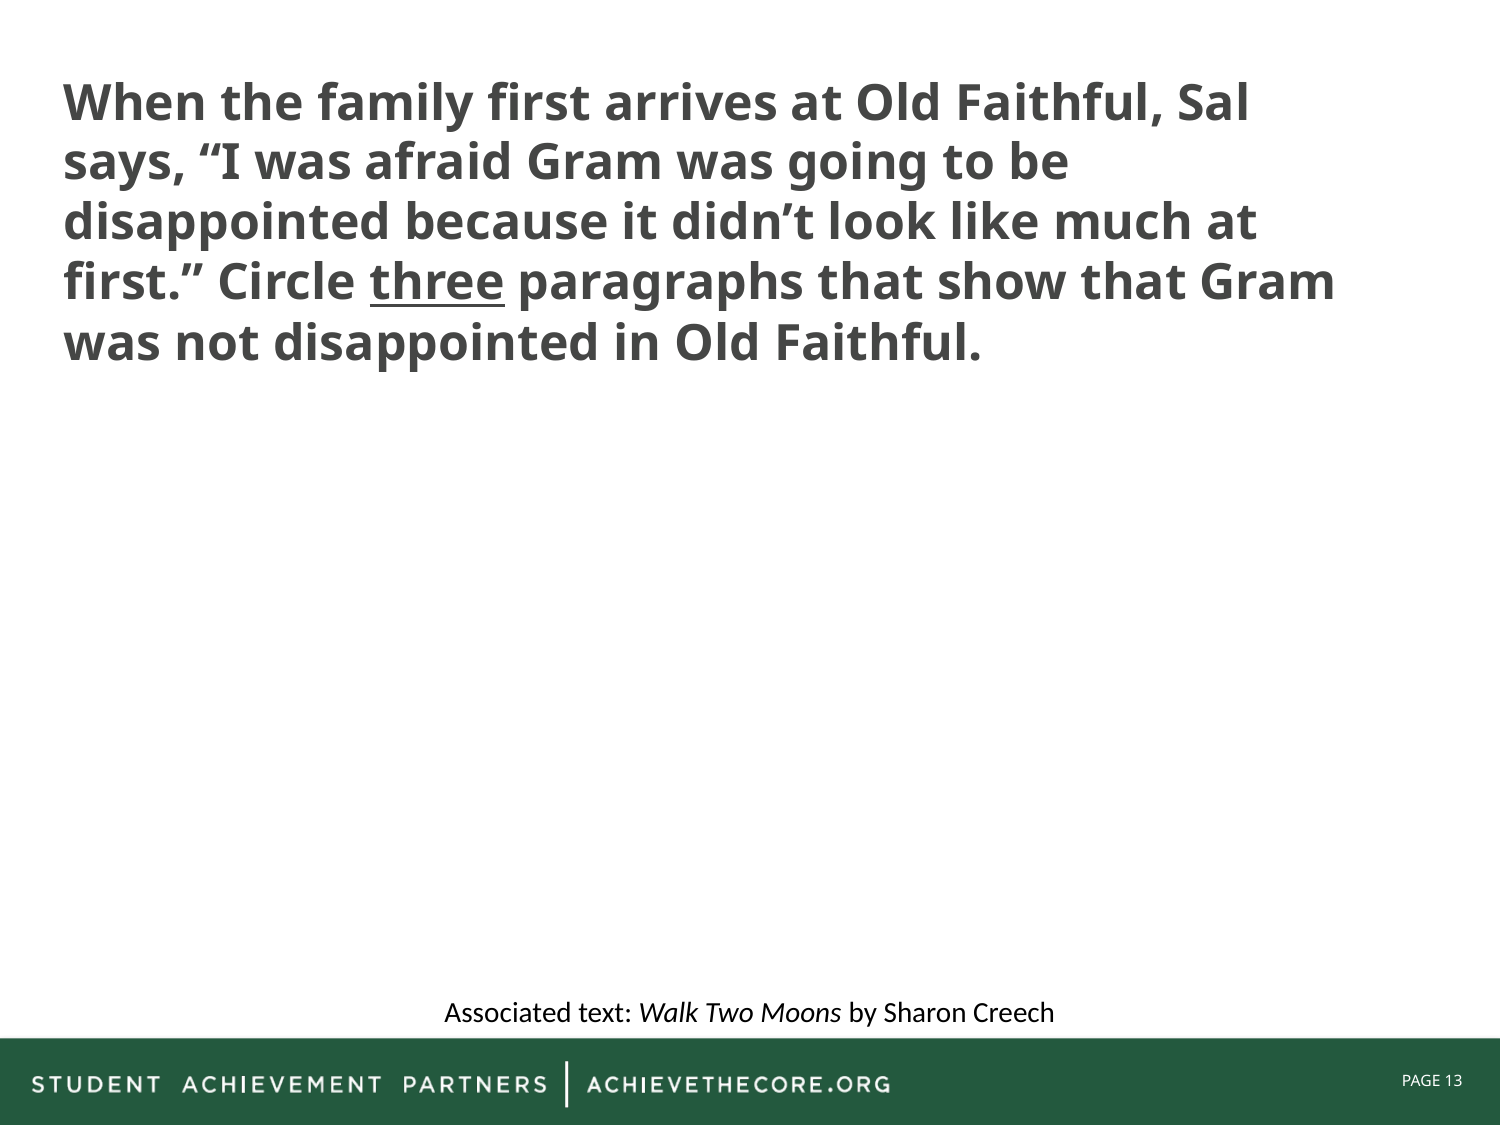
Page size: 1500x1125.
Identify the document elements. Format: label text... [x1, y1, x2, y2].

list When the family first arrives at Old Faithful, Sal says, “I was afraid Gram was going to be disappointed because it didn’t look like much at first.” Circle three paragraphs that show that Gram was not disappointed in Old Faithful. [49, 62, 1399, 540]
text_box Associated text: Walk Two Moons by Sharon Creech [429, 986, 1071, 1037]
